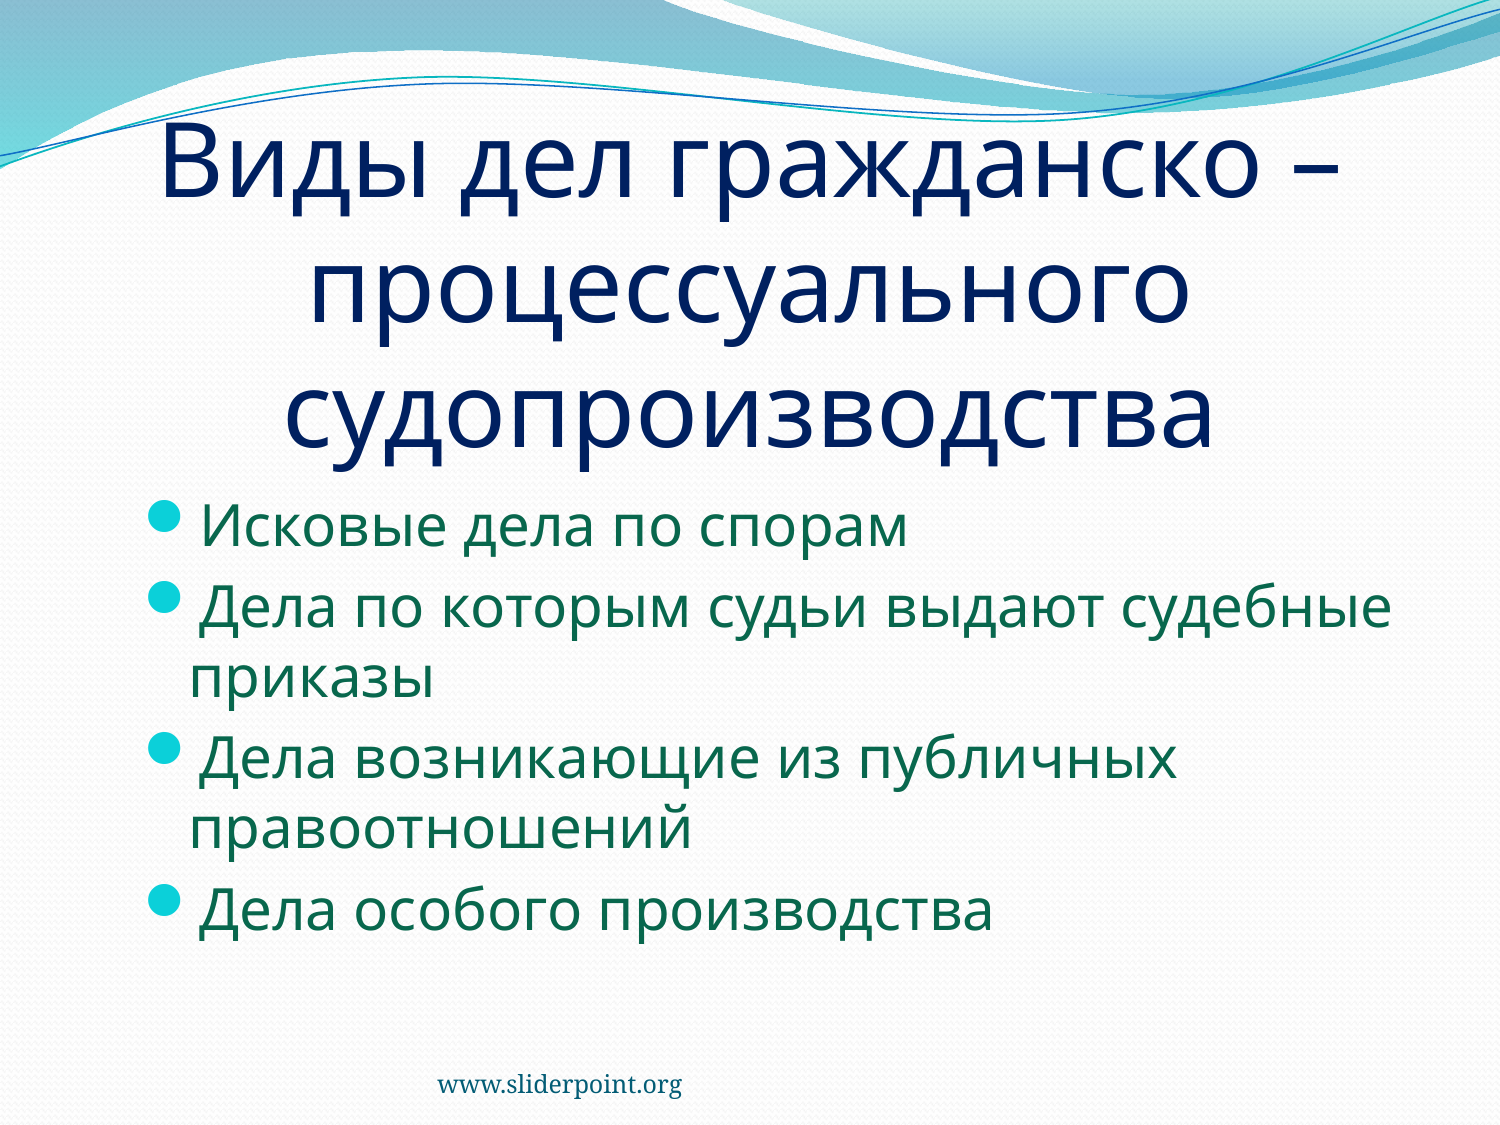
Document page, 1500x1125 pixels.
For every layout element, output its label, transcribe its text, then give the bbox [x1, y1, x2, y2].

title Виды дел гражданско – процессуального судопроизводства [75, 0, 1425, 469]
list Исковые дела по спорам Дела по которым судьи выдают судебные приказы Дела возникающие из публичных правоотношений Дела особого производства [128, 480, 1437, 979]
footer www.sliderpoint.org [437, 1042, 988, 1103]
